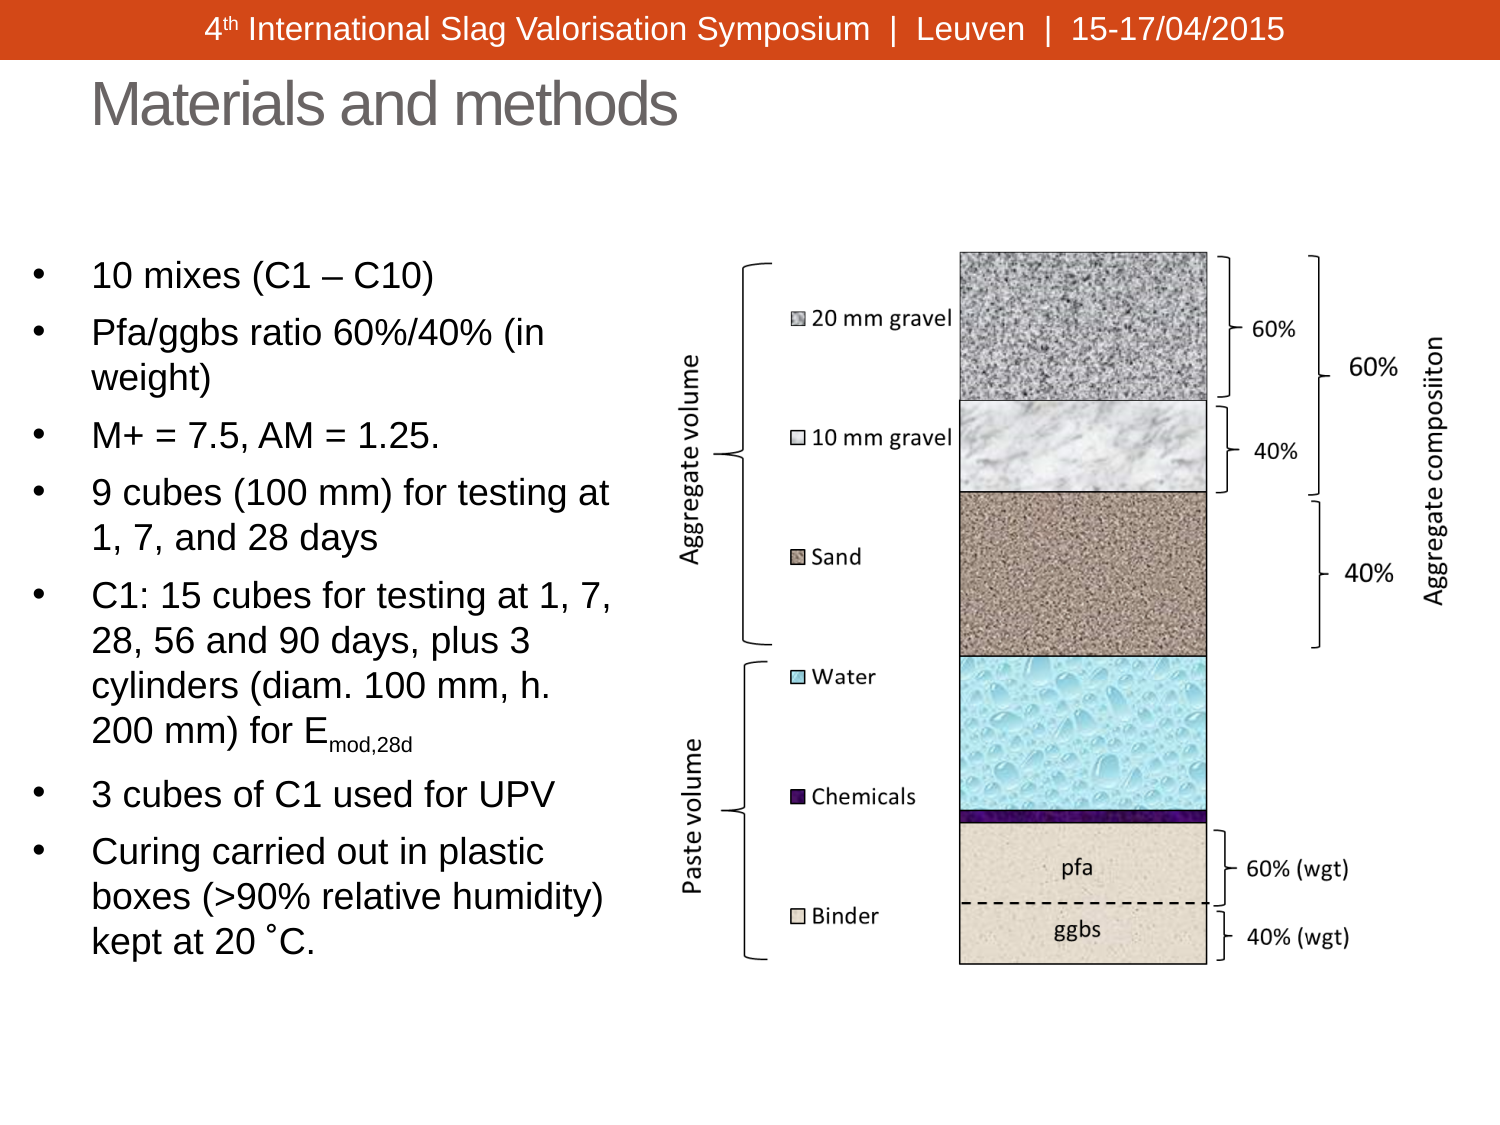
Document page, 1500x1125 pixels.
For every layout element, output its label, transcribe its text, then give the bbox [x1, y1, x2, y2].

picture [606, 235, 1483, 977]
text_box 10 mixes (C1 – C10) Pfa/ggbs ratio 60%/40% (in weight) M+ = 7.5, AM = 1.25. 9 cubes (100 mm) for testing at 1, 7, and 28 days C1: 15 cubes for testing at 1, 7, 28, 56 and 90 days, plus 3 cylinders (diam. 100 mm, h. 200 mm) for Emod,28d 3 cubes of C1 used for UPV Curing carried out in plastic boxes (>90% relative humidity) kept at 20 ˚C. [17, 243, 603, 970]
title Materials and methods [75, 55, 1425, 182]
text_box 4th International Slag Valorisation Symposium | Leuven | 15-17/04/2015 [0, 0, 1500, 55]
